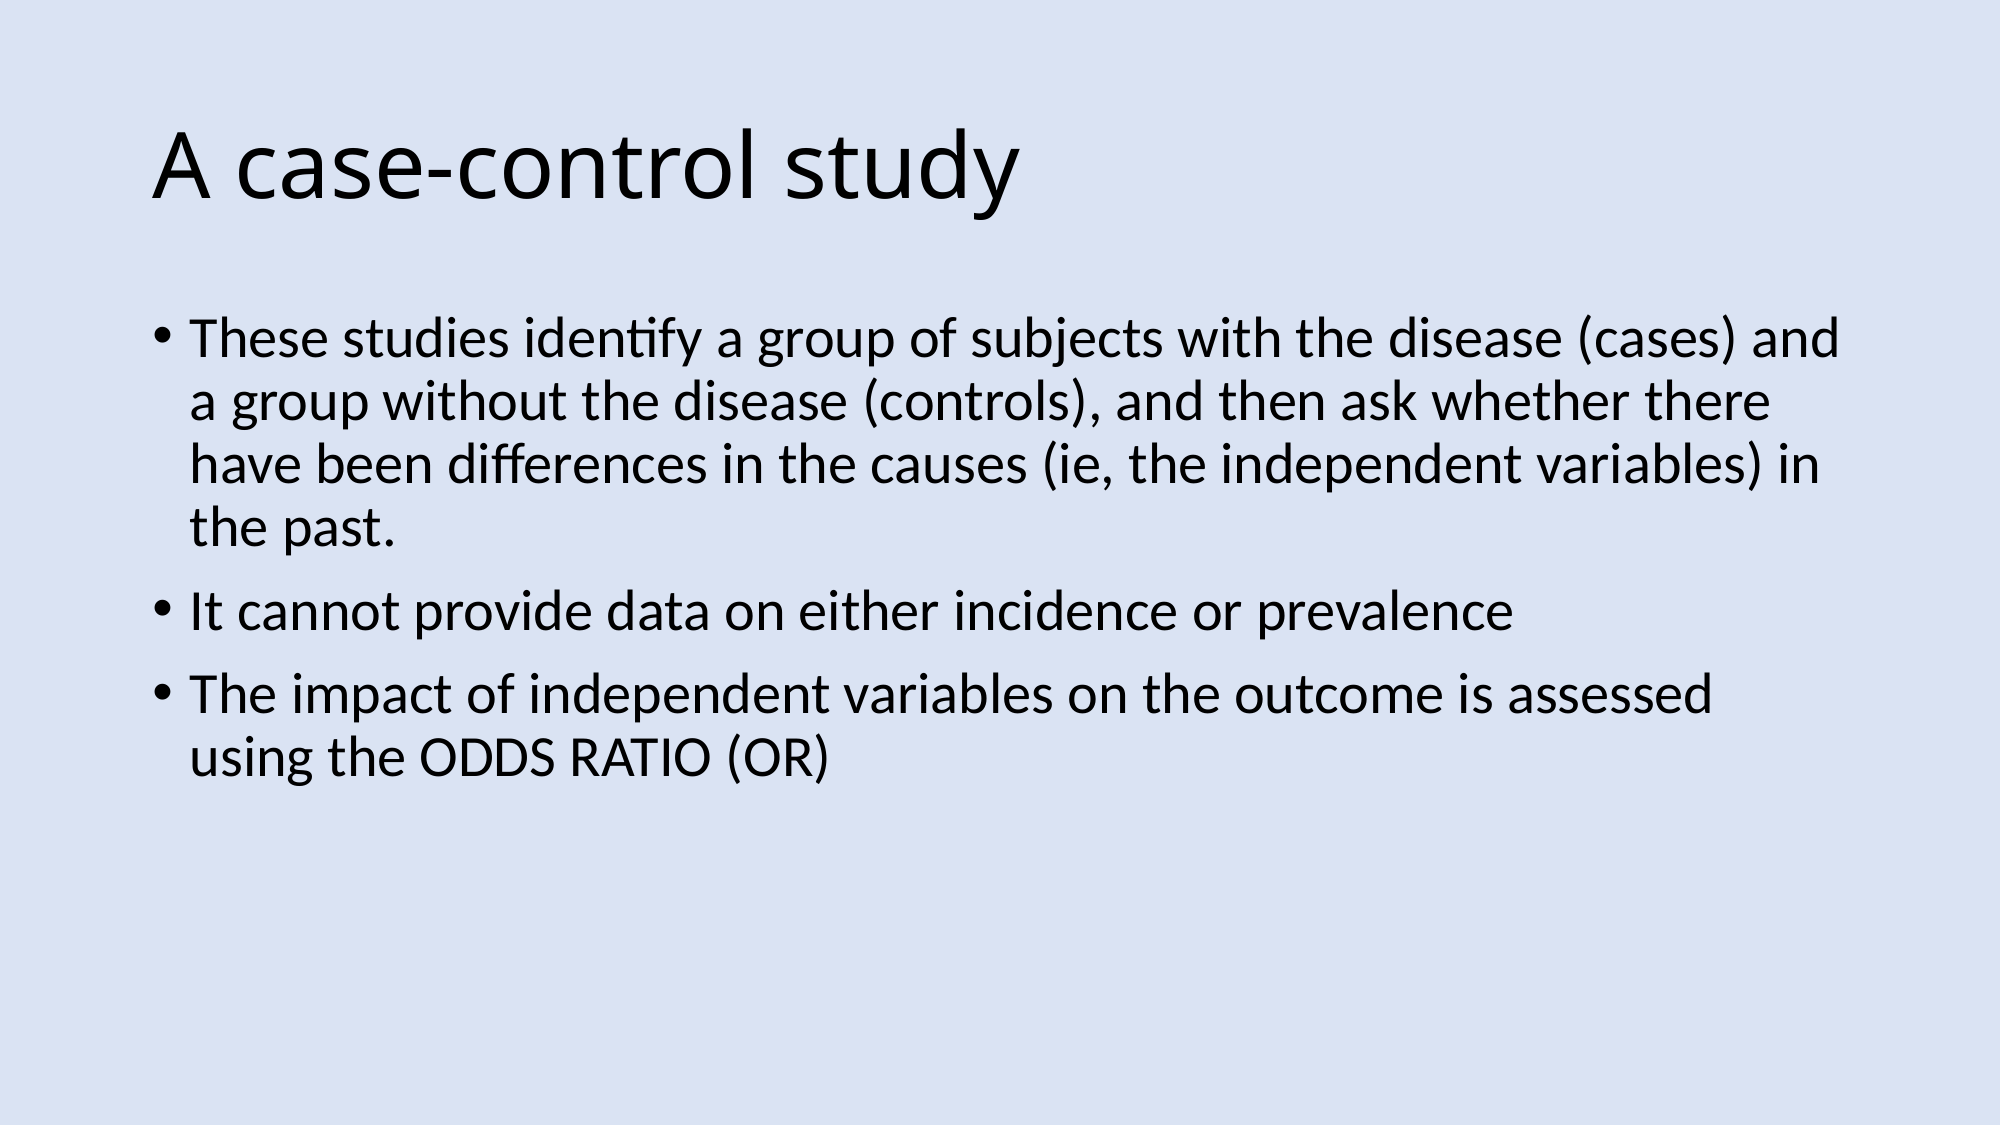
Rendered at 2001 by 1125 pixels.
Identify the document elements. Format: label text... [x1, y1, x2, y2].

title A case-control study [137, 59, 1863, 278]
list These studies identify a group of subjects with the disease (cases) and a group without the disease (controls), and then ask whether there have been differences in the causes (ie, the independent variables) in the past. It cannot provide data on either incidence or prevalence The impact of independent variables on the outcome is assessed using the ODDS RATIO (OR) [137, 299, 1863, 1014]
